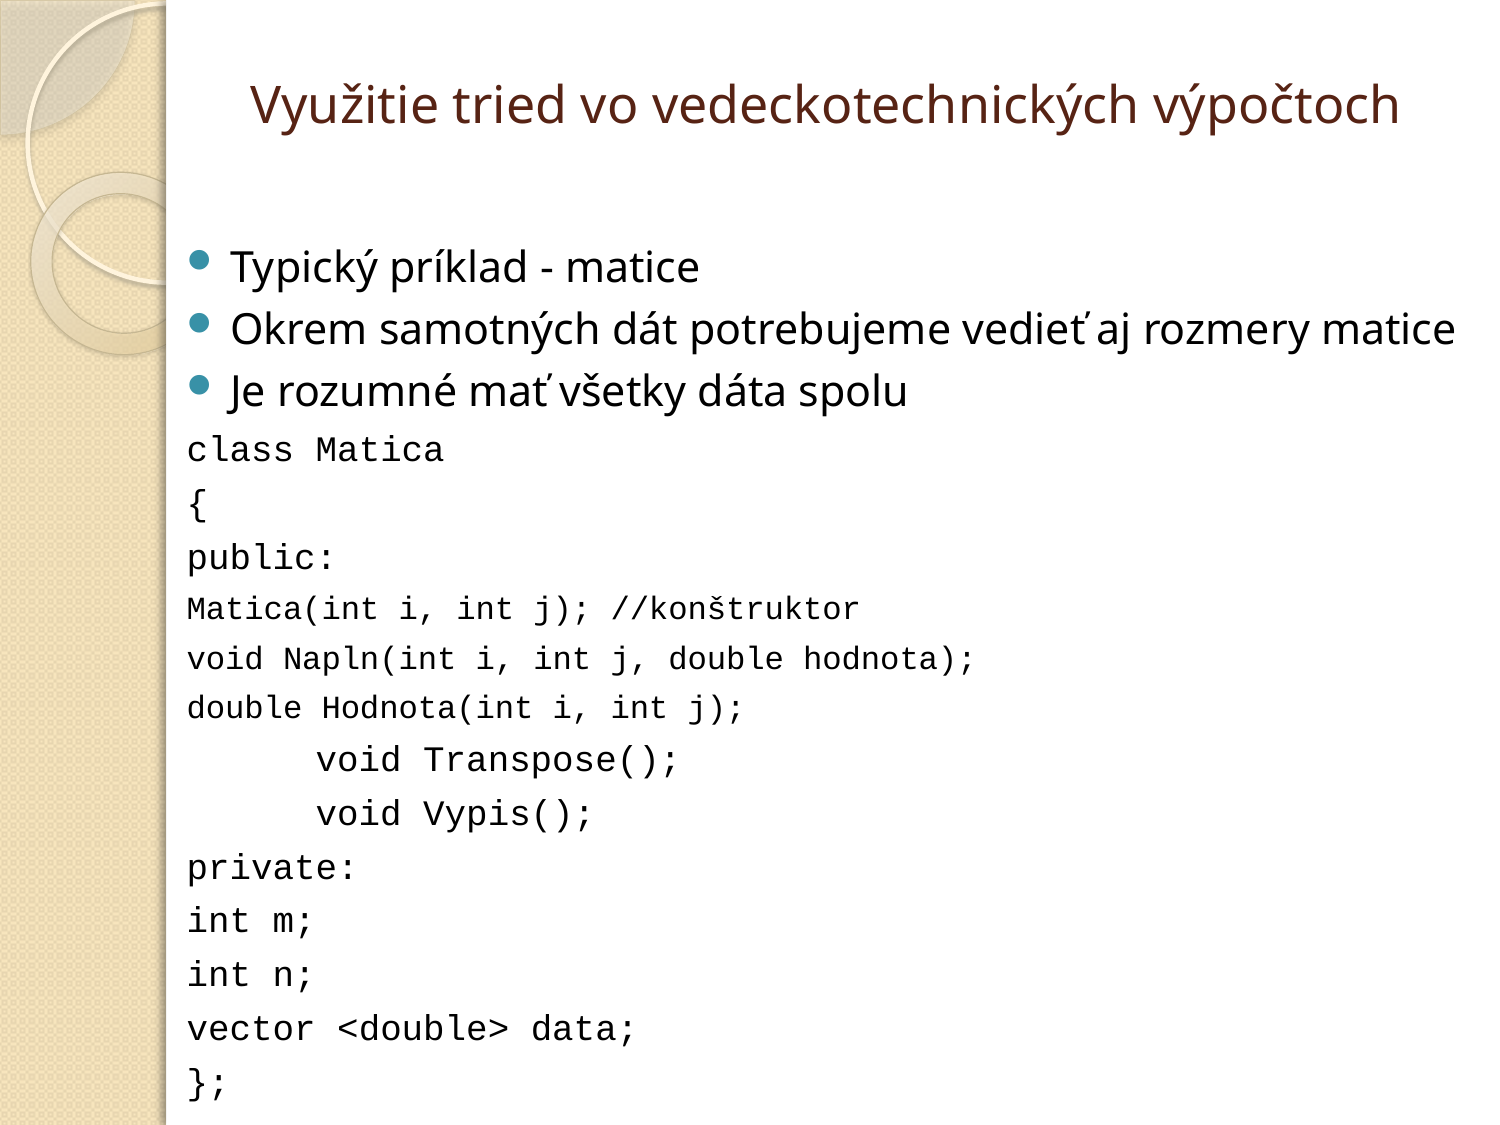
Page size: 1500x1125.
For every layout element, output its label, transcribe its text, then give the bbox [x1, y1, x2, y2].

list Typický príklad - matice Okrem samotných dát potrebujeme vedieť aj rozmery matice Je rozumné mať všetky dáta spolu class Matica { public: Matica(int i, int j); //konštruktor void Napln(int i, int j, double hodnota); double Hodnota(int i, int j); void Transpose(); void Vypis(); private: int m; int n; vector <double> data; }; [159, 231, 1500, 1125]
title Využitie tried vo vedeckotechnických výpočtoch [235, 45, 1466, 161]
